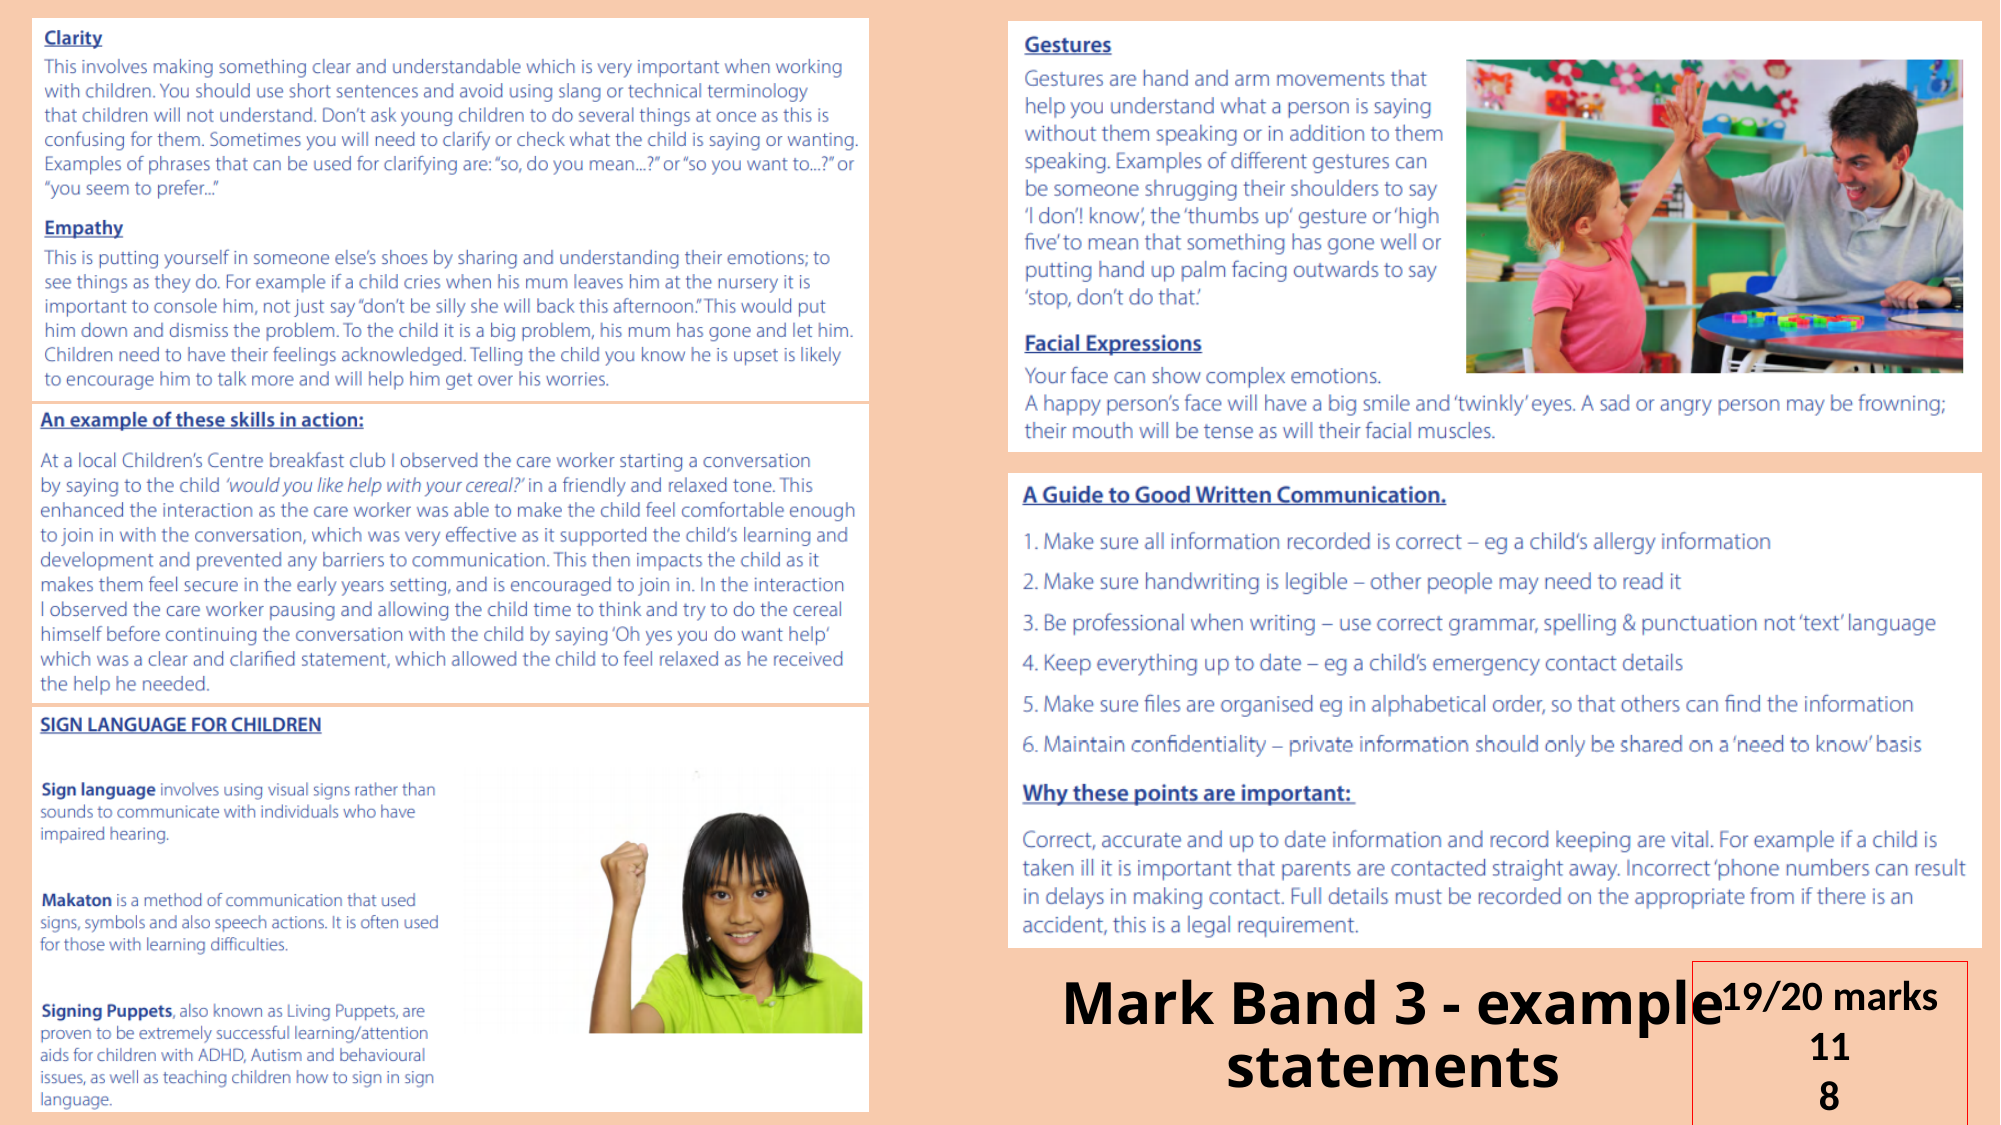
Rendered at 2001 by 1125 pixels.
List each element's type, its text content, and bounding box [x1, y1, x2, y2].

picture [32, 18, 869, 401]
text_box 19/20 marks 11 8 [1692, 961, 1968, 1125]
picture [1008, 21, 1982, 452]
title Mark Band 3 - example statements [999, 970, 1692, 1104]
picture [32, 404, 869, 703]
picture [32, 707, 869, 1112]
picture [1008, 473, 1982, 948]
